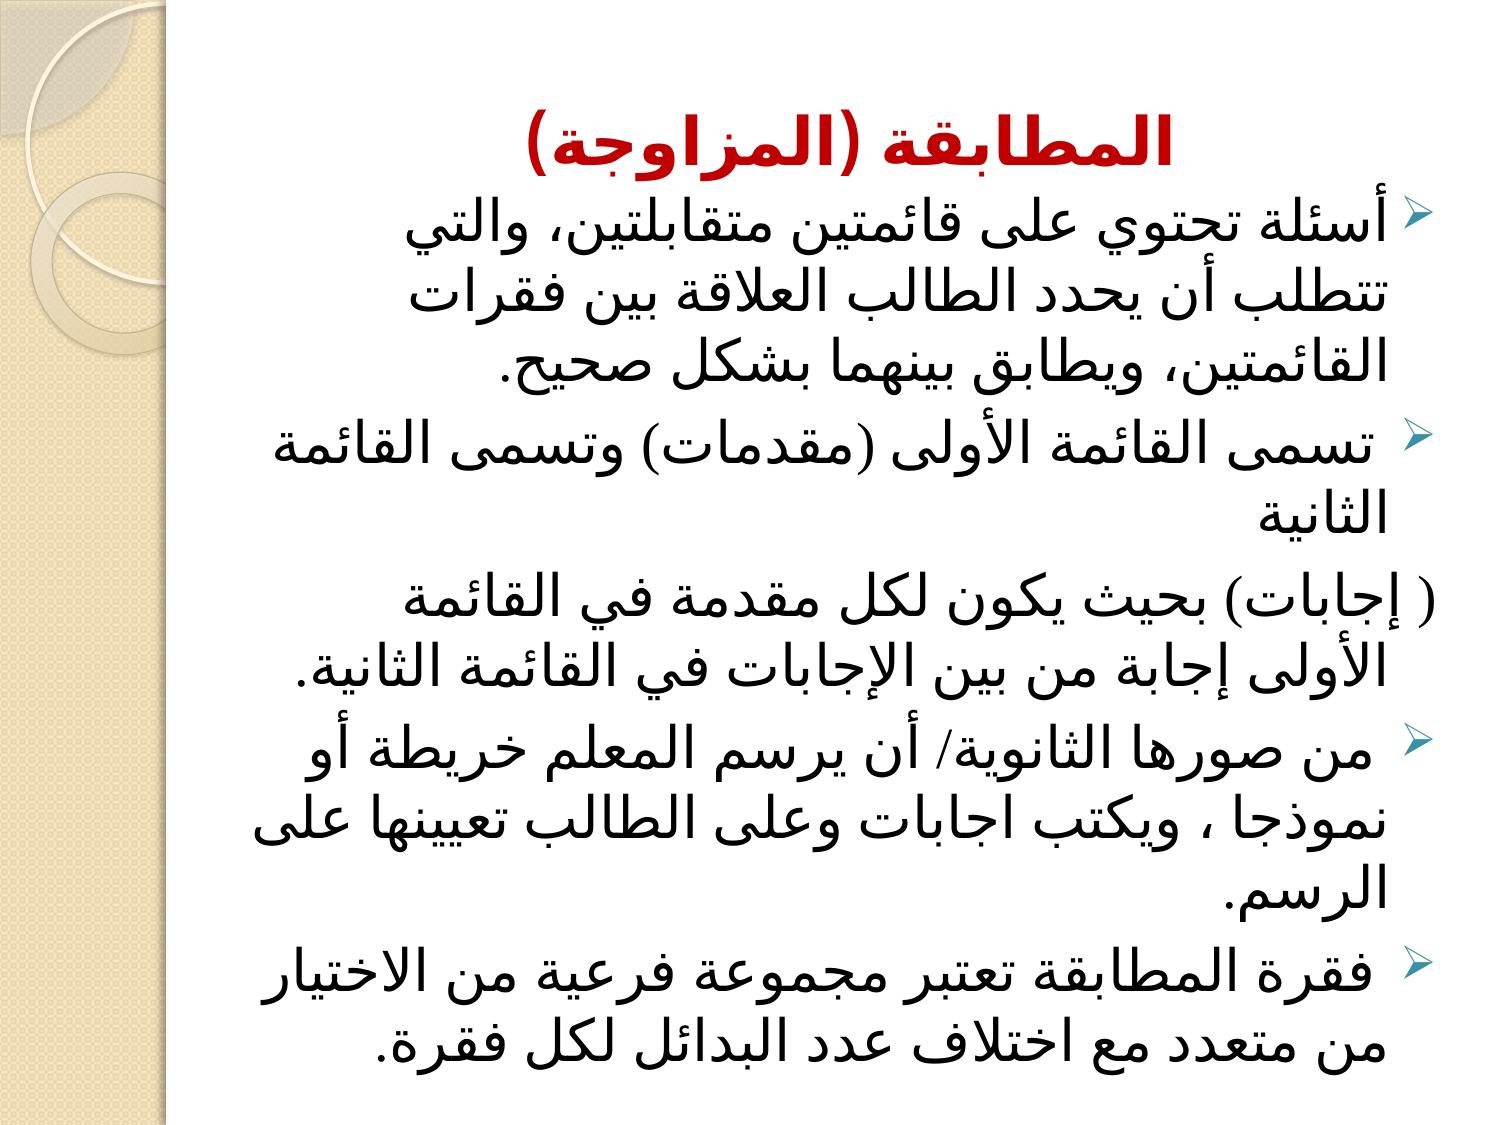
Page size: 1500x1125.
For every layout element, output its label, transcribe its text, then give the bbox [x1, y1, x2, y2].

list أسئلة تحتوي على قائمتين متقابلتين، والتي تتطلب أن يحدد الطالب العلاقة بين فقرات القائمتين، ويطابق بينهما بشكل صحيح. تسمى القائمة الأولى (مقدمات) وتسمى القائمة الثانية ( إجابات) بحيث يكون لكل مقدمة في القائمة الأولى إجابة من بين الإجابات في القائمة الثانية. من صورها الثانوية/ أن يرسم المعلم خريطة أو نموذجا ، ويكتب اجابات وعلى الطالب تعيينها على الرسم. فقرة المطابقة تعتبر مجموعة فرعية من الاختيار من متعدد مع اختلاف عدد البدائل لكل فقرة. [235, 175, 1466, 1067]
title المطابقة (المزاوجة) [235, 45, 1466, 175]
